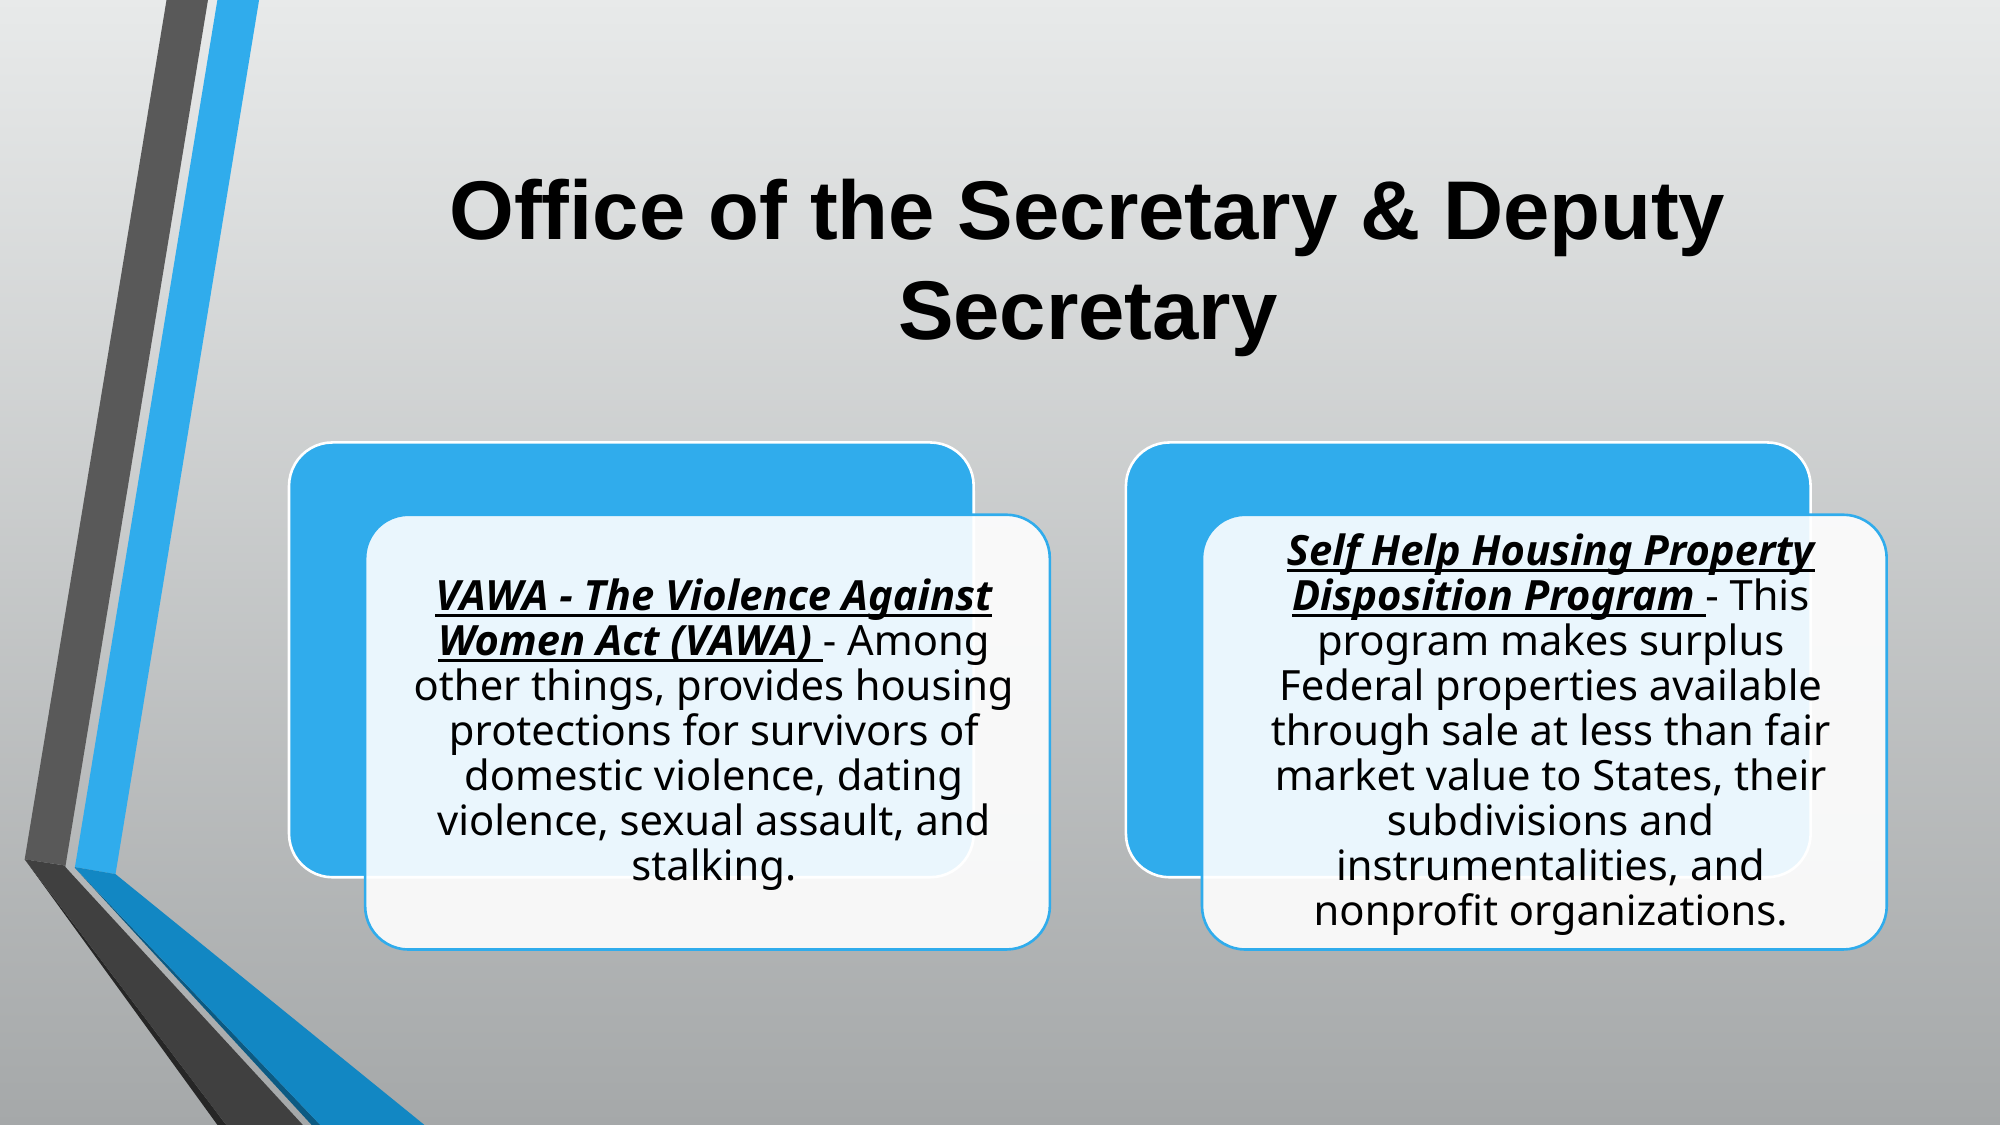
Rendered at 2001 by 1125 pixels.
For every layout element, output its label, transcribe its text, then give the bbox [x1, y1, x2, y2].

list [288, 441, 1888, 951]
title Office of the Secretary & Deputy Secretary [288, 112, 1887, 400]
